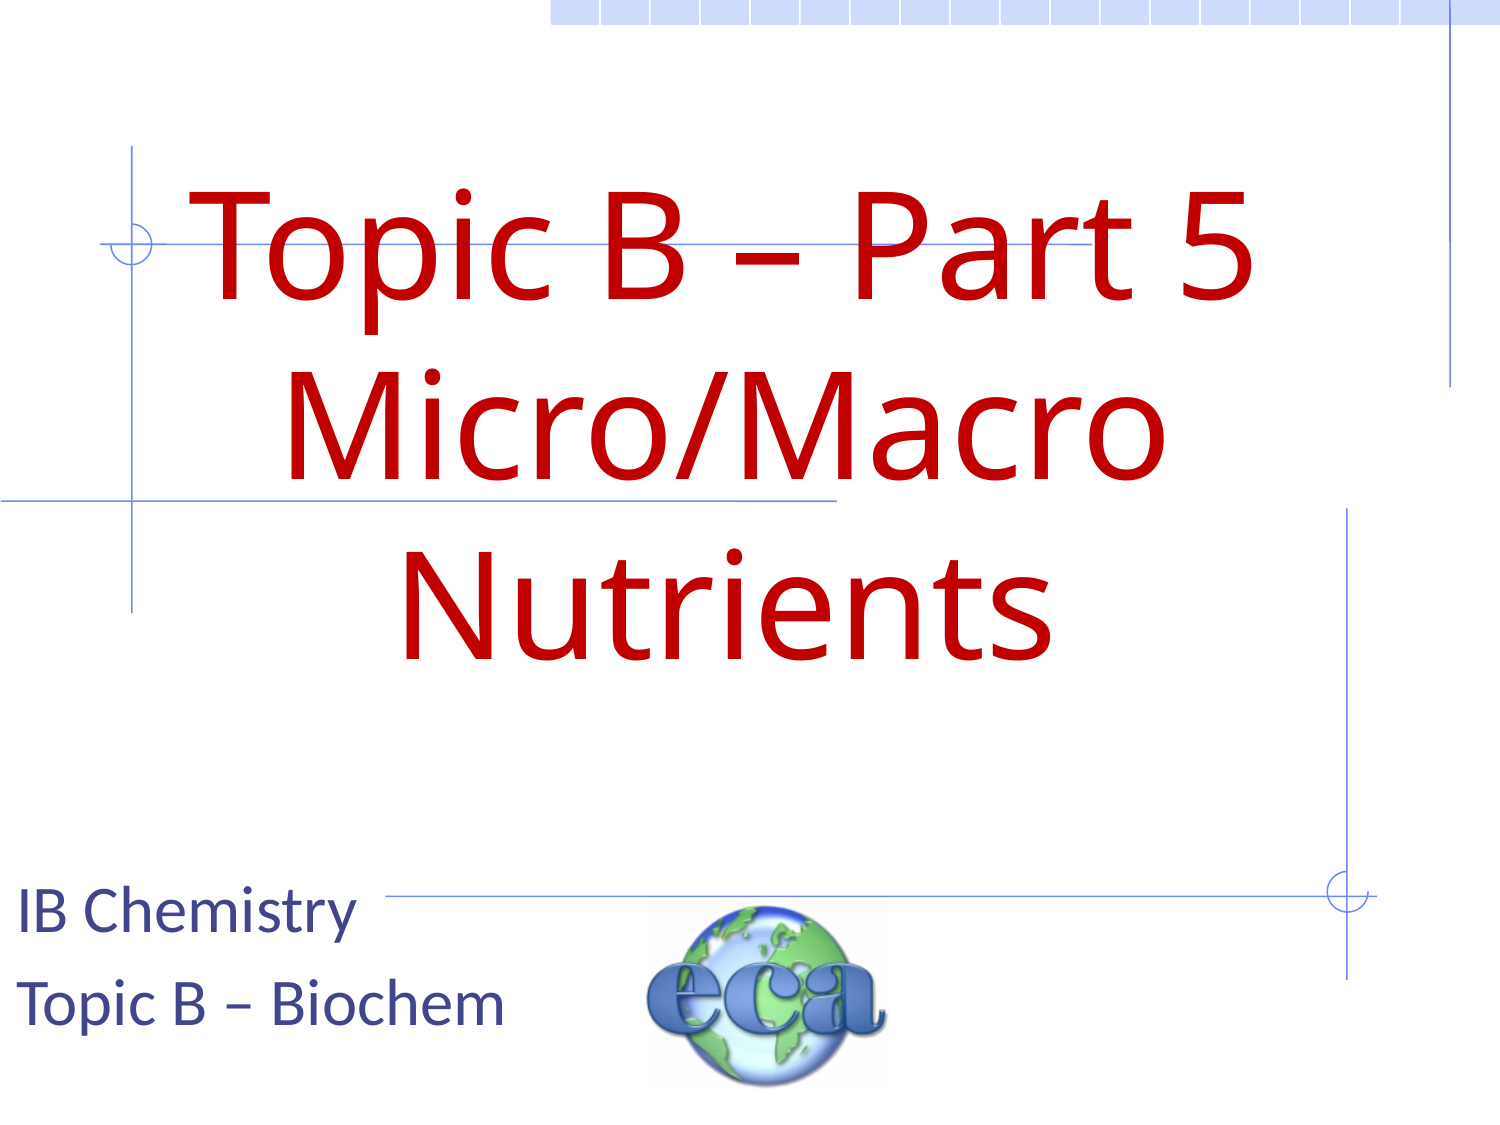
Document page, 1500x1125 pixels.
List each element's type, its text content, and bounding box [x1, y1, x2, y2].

title Topic B – Part 5 Micro/Macro Nutrients [0, 455, 1451, 698]
subtitle IB Chemistry Topic B – Biochem [0, 857, 1052, 1125]
